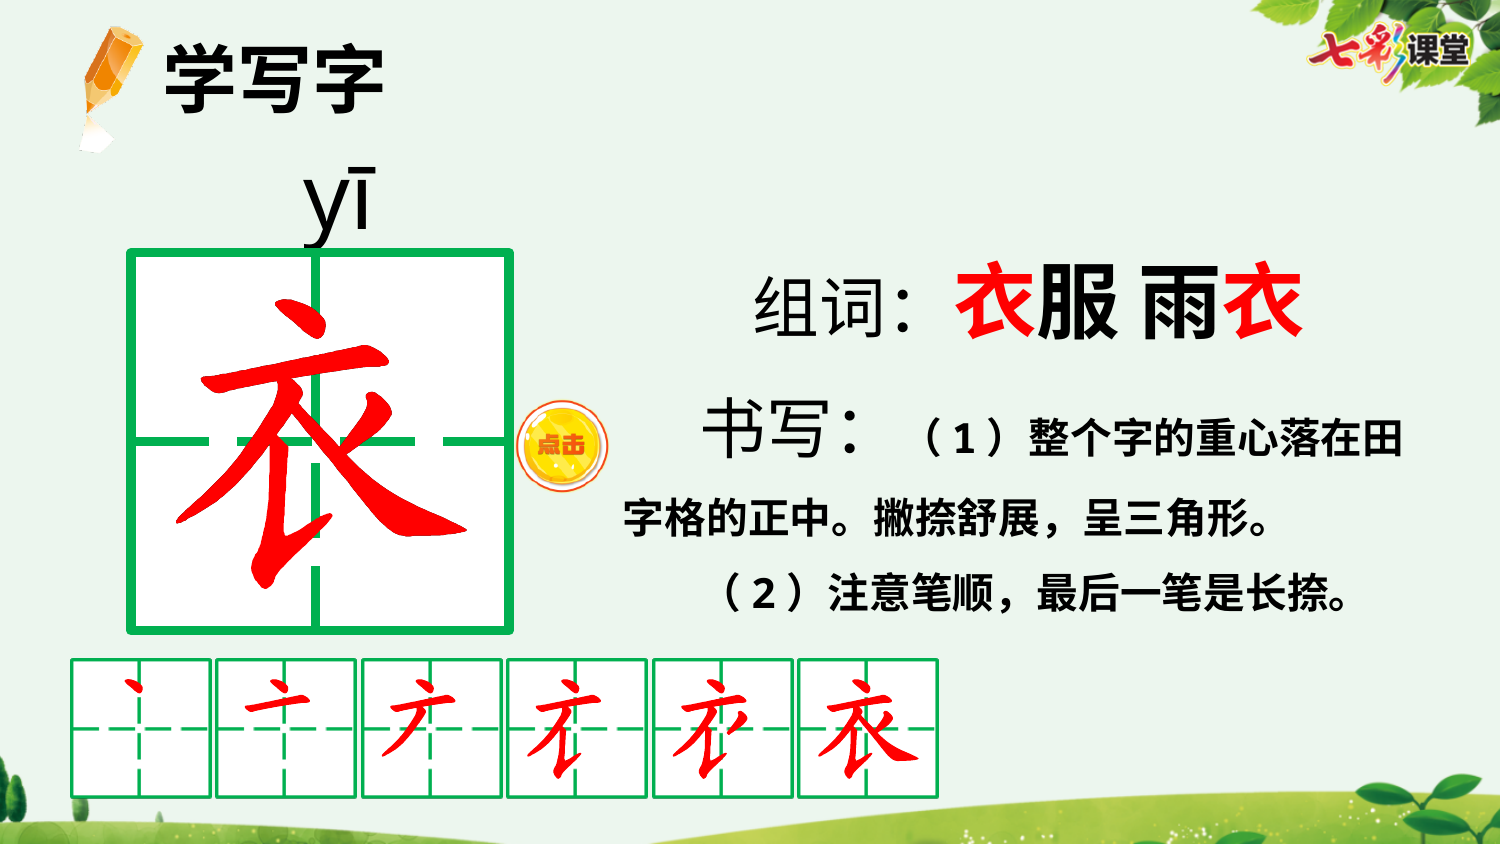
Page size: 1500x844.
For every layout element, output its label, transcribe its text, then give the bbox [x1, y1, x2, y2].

text_box yī [69, 130, 609, 255]
text_box 书写：（1）整个字的重心落在田字格的正中。撇捺舒展，呈三角形。 （2）注意笔顺，最后一笔是长捺。 [608, 339, 1424, 624]
text_box 组词：衣服 雨衣 [738, 211, 1471, 356]
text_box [36, 19, 408, 155]
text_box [130, 252, 512, 635]
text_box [176, 299, 467, 588]
picture [0, 0, 1500, 844]
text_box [70, 657, 940, 800]
